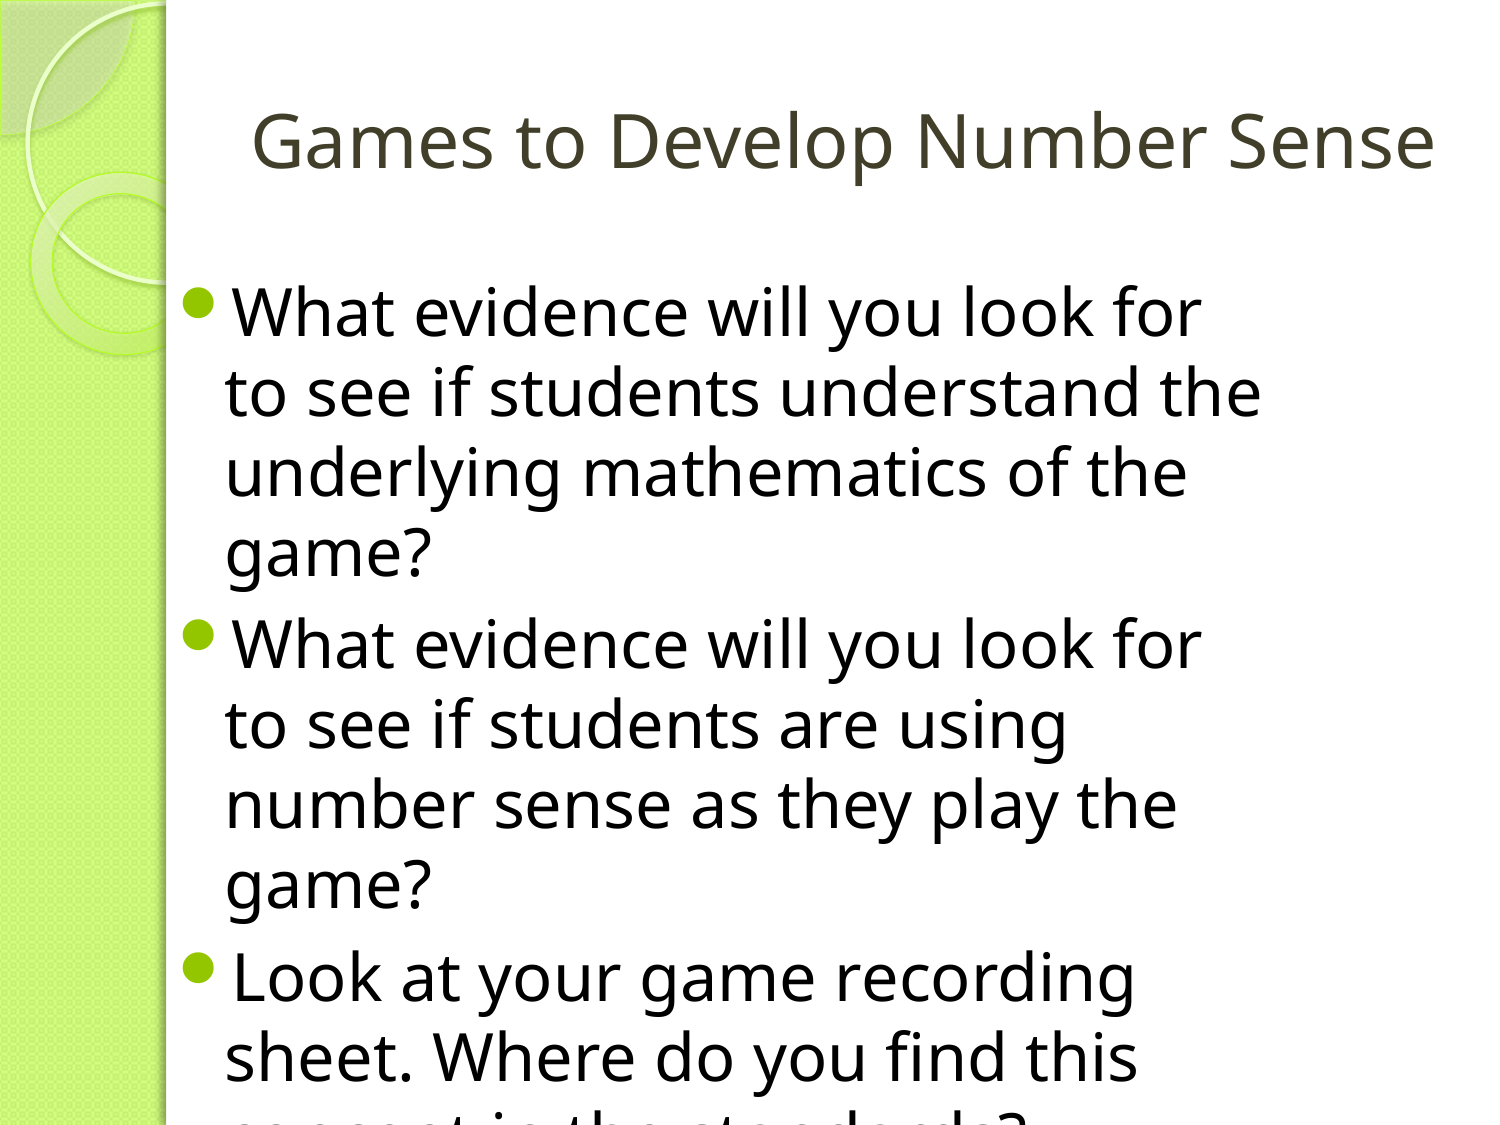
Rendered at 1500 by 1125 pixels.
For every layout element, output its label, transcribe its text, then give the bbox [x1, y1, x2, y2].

title Games to Develop Number Sense [235, 45, 1466, 233]
list What evidence will you look for to see if students understand the underlying mathematics of the game? What evidence will you look for to see if students are using number sense as they play the game? Look at your game recording sheet. Where do you find this concept in the standards? [150, 262, 1300, 1062]
